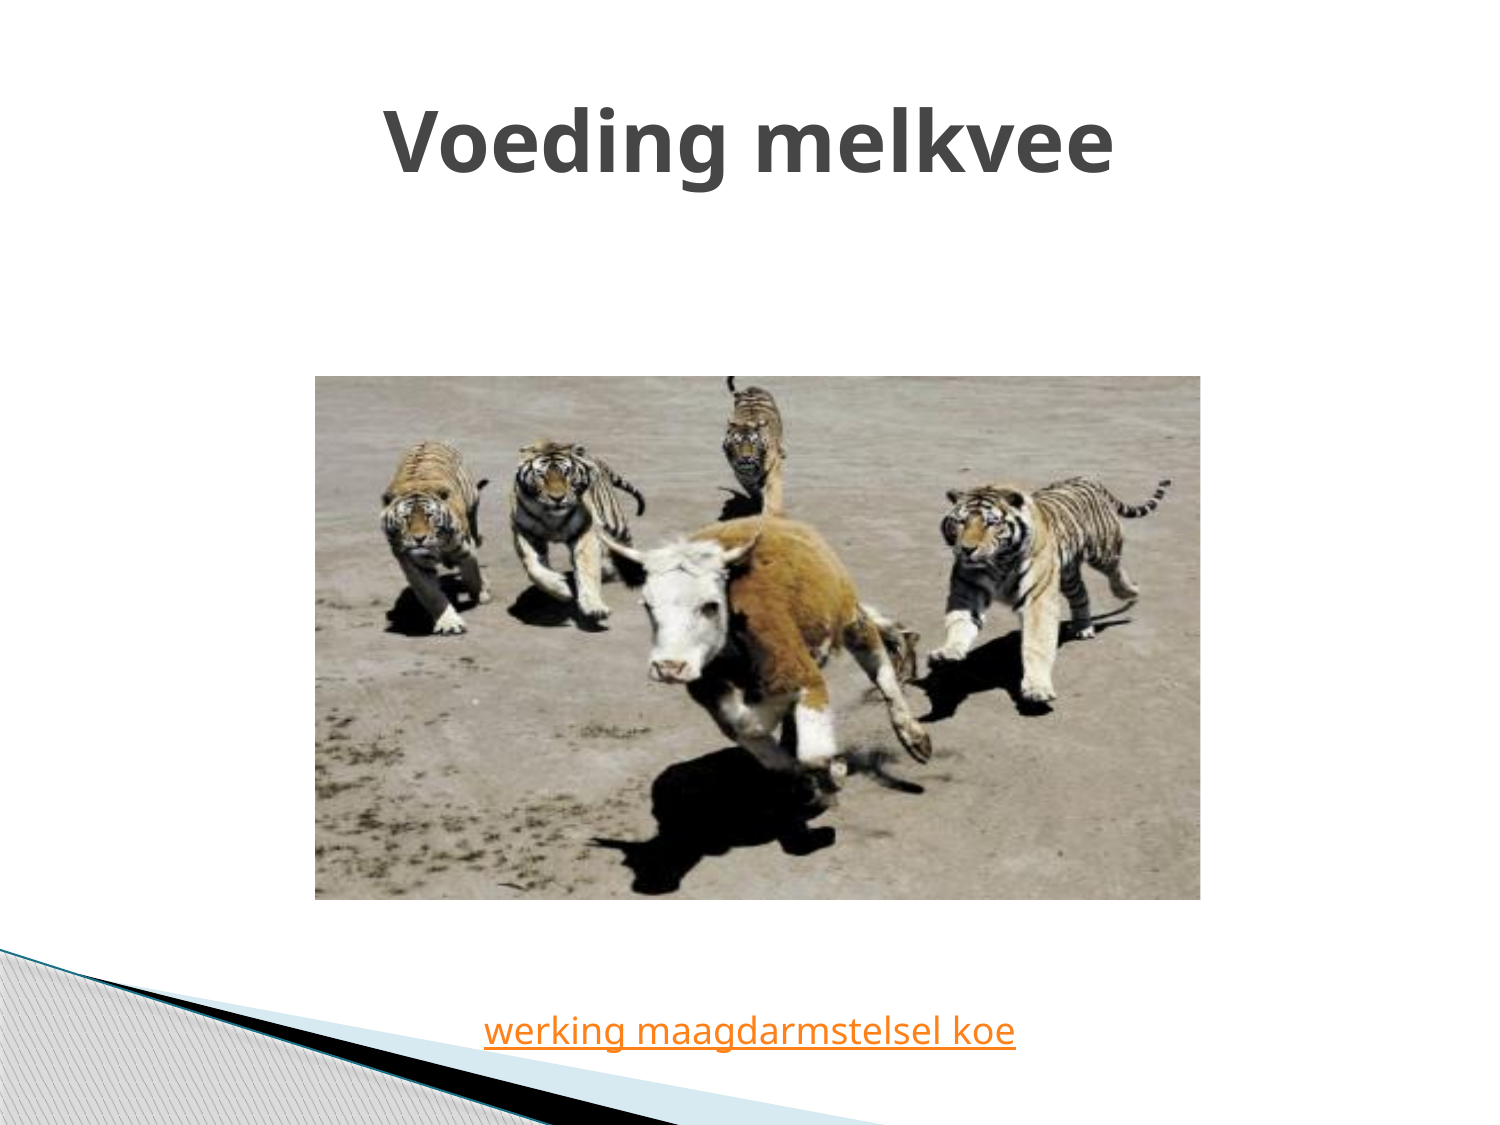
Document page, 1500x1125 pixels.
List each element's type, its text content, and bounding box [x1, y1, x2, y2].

text_box werking maagdarmstelsel koe [0, 999, 1500, 1066]
title Voeding melkvee [75, 45, 1425, 233]
picture [312, 373, 1201, 901]
